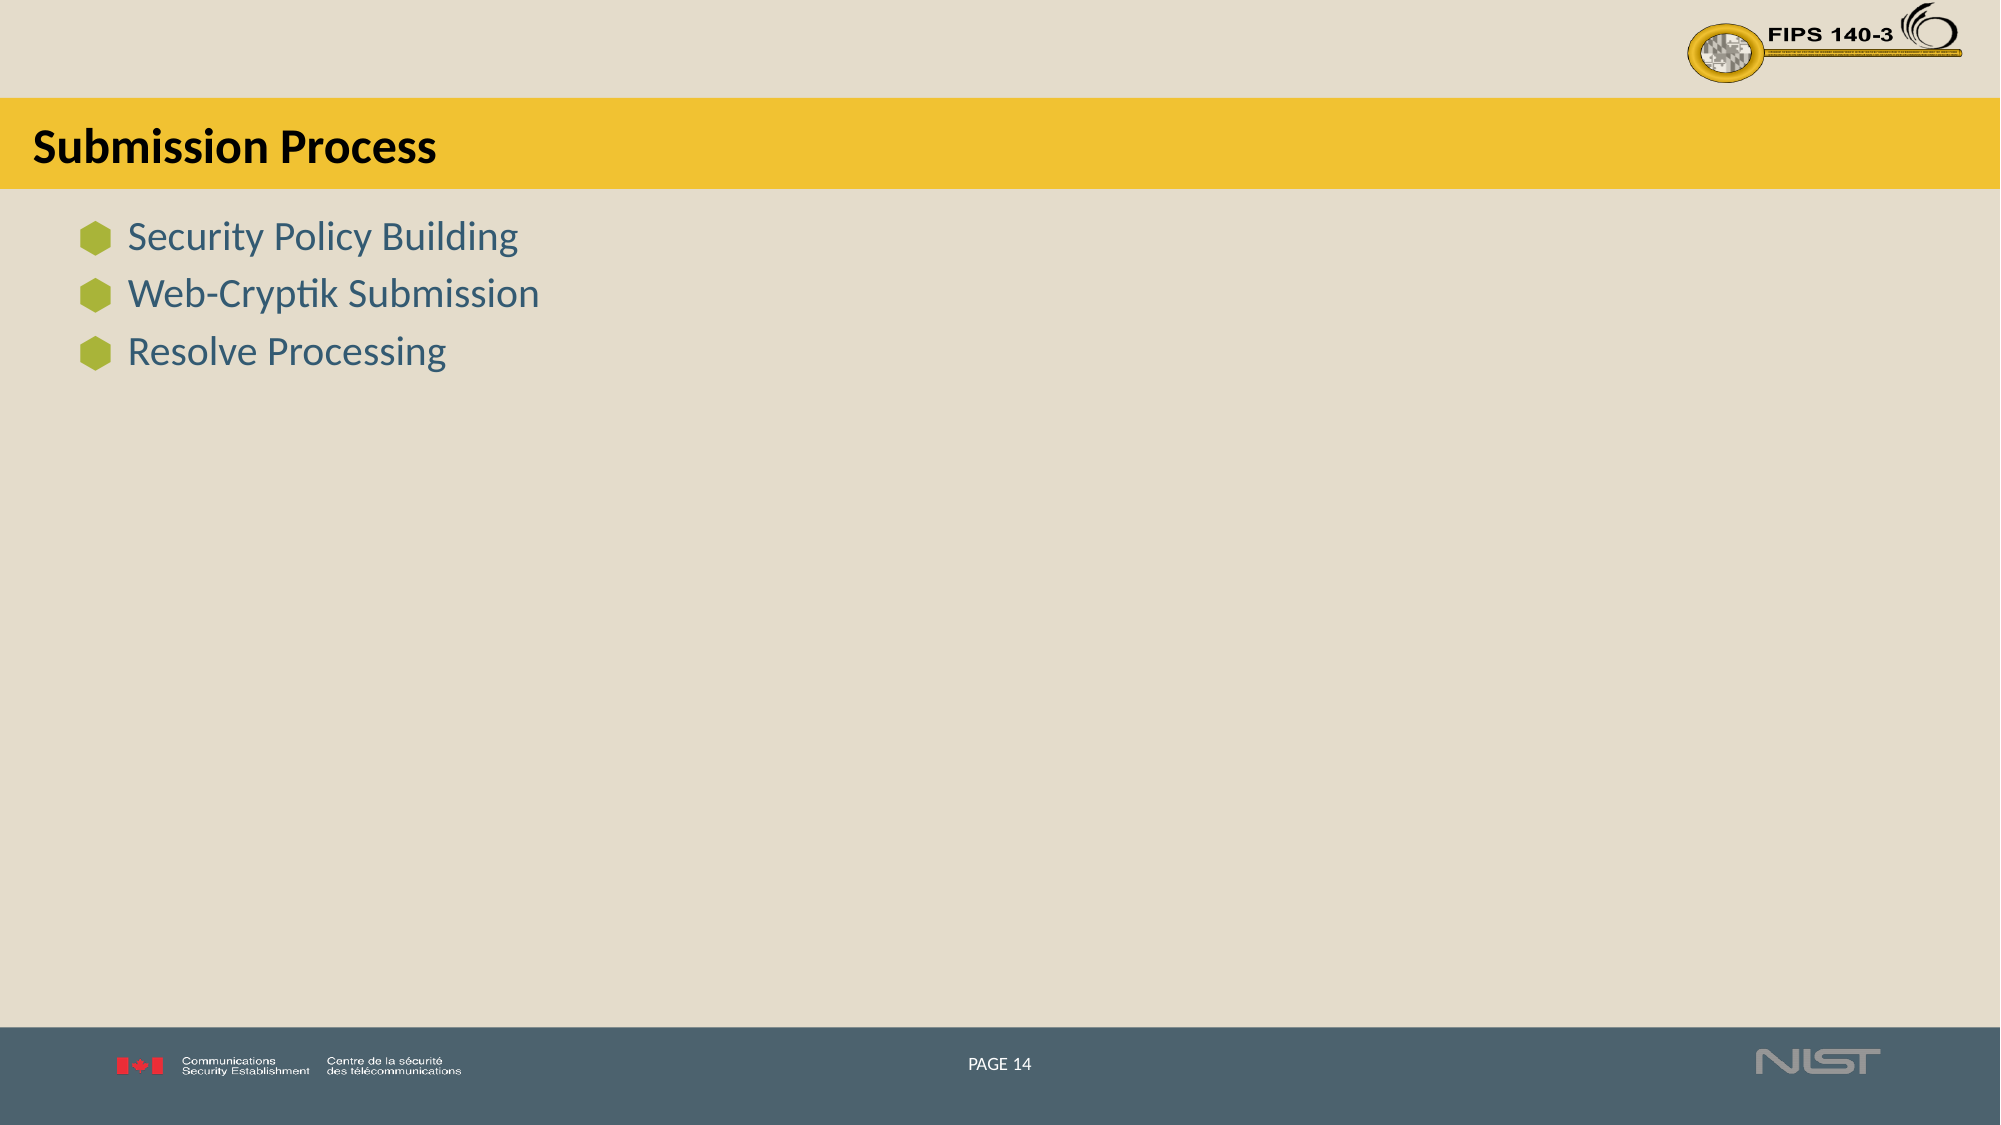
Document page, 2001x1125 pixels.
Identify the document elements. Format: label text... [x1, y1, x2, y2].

picture [1672, 0, 2000, 97]
list Security Policy Building Web-Cryptik Submission Resolve Processing [37, 201, 1962, 1013]
title Submission Process [0, 97, 2000, 189]
picture [1748, 1043, 1886, 1079]
picture [117, 1057, 461, 1076]
